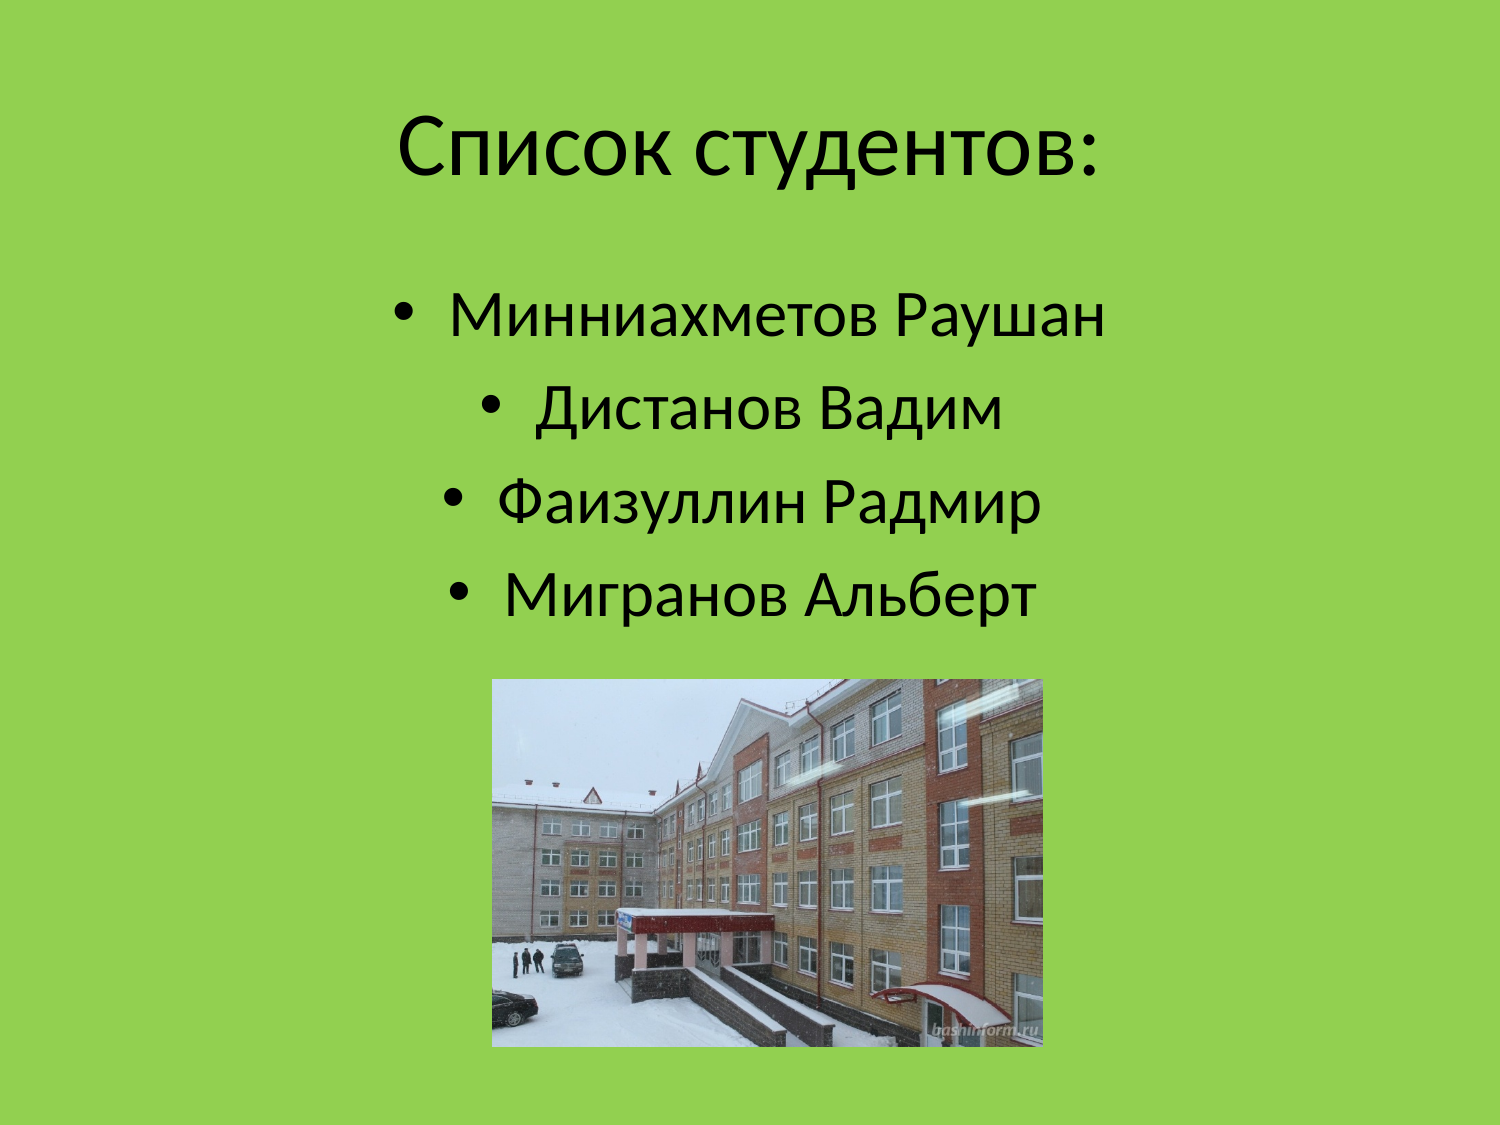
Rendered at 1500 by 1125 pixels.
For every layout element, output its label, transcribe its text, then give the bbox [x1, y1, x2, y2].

title Список студентов: [75, 45, 1425, 233]
list Минниахметов Раушан Дистанов Вадим Фаизуллин Радмир Мигранов Альберт [75, 262, 1425, 1005]
picture [491, 679, 1044, 1048]
